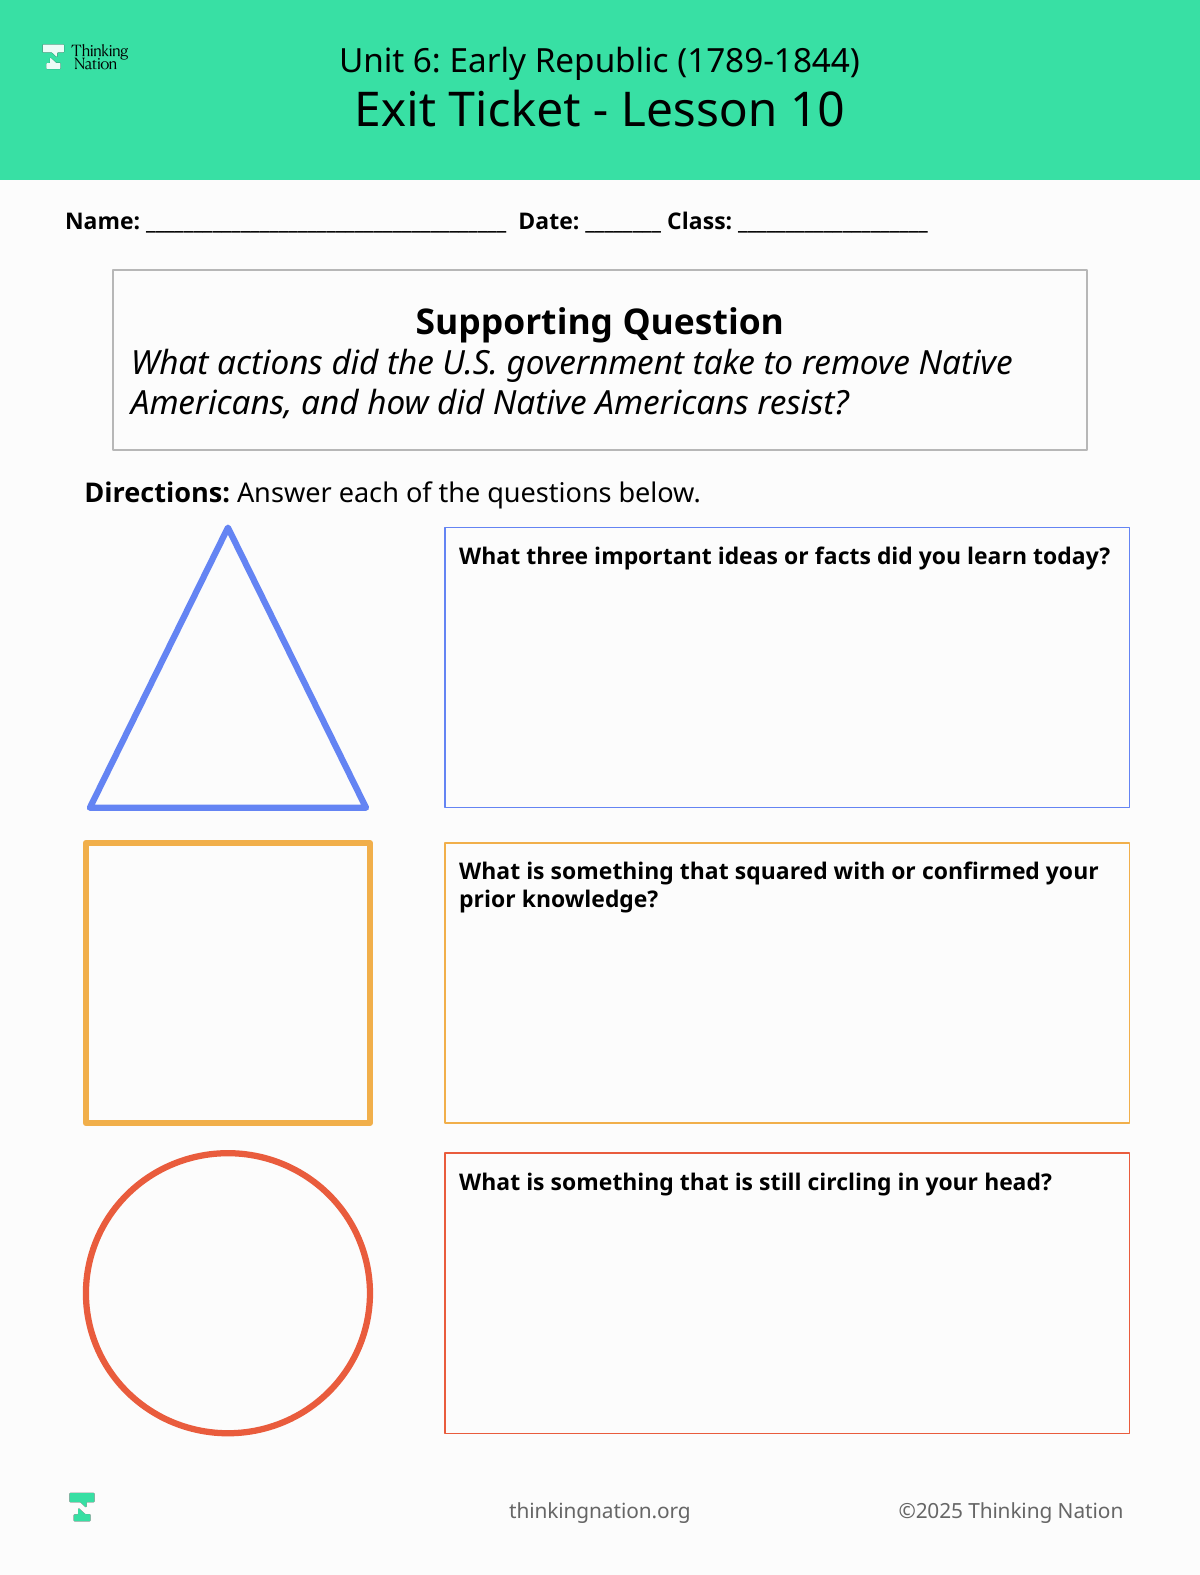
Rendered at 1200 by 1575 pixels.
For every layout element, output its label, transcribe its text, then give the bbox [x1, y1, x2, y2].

text_box What three important ideas or facts did you learn today? [444, 527, 1130, 808]
text_box [85, 843, 370, 1124]
text_box Directions: Answer each of the questions below. [70, 461, 1130, 522]
picture [61, 1486, 103, 1528]
text_box thinkingnation.org [457, 1483, 742, 1532]
text_box What is something that squared with or confirmed your prior knowledge? [444, 843, 1130, 1124]
text_box [85, 1153, 370, 1434]
text_box Unit 6: Early Republic (1789-1844) Exit Ticket - Lesson 10 [0, 0, 1200, 180]
text_box Name: ______________________________________ Date: ________ Class: ____________________ [50, 192, 1149, 250]
text_box ©2025 Thinking Nation [854, 1483, 1139, 1532]
text_box [89, 527, 367, 808]
picture [33, 35, 131, 77]
text_box What is something that is still circling in your head? [444, 1153, 1130, 1434]
text_box Supporting Question What actions did the U.S. government take to remove Native Americans, and how did Native Americans resist? [112, 270, 1088, 450]
